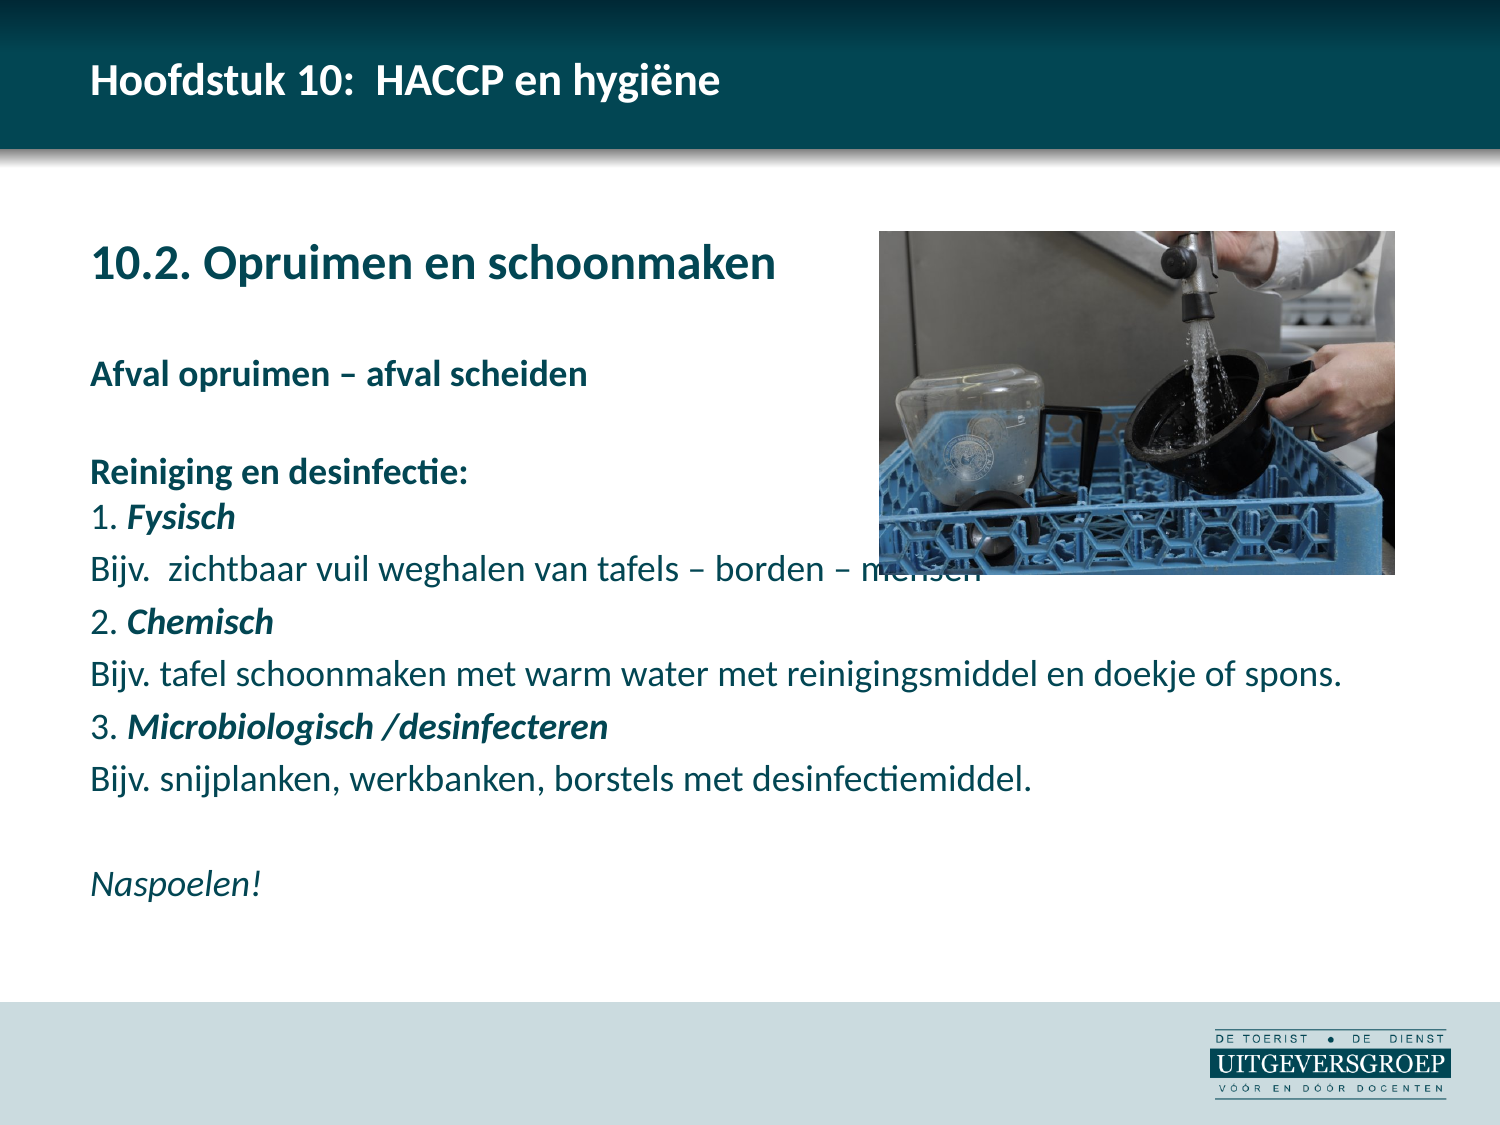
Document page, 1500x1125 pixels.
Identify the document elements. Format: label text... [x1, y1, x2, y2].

title Hoofdstuk 10: HACCP en hygiëne [75, 0, 1425, 172]
list 10.2. Opruimen en schoonmaken Afval opruimen – afval scheiden Reiniging en desinfectie: 1. Fysisch Bijv. zichtbaar vuil weghalen van tafels – borden – mensen 2. Chemisch Bijv. tafel schoonmaken met warm water met reinigingsmiddel en doekje of spons. 3. Microbiologisch /desinfecteren Bijv. snijplanken, werkbanken, borstels met desinfectiemiddel. Naspoelen! [75, 221, 1425, 965]
picture [879, 231, 1395, 575]
picture [1210, 1021, 1451, 1106]
